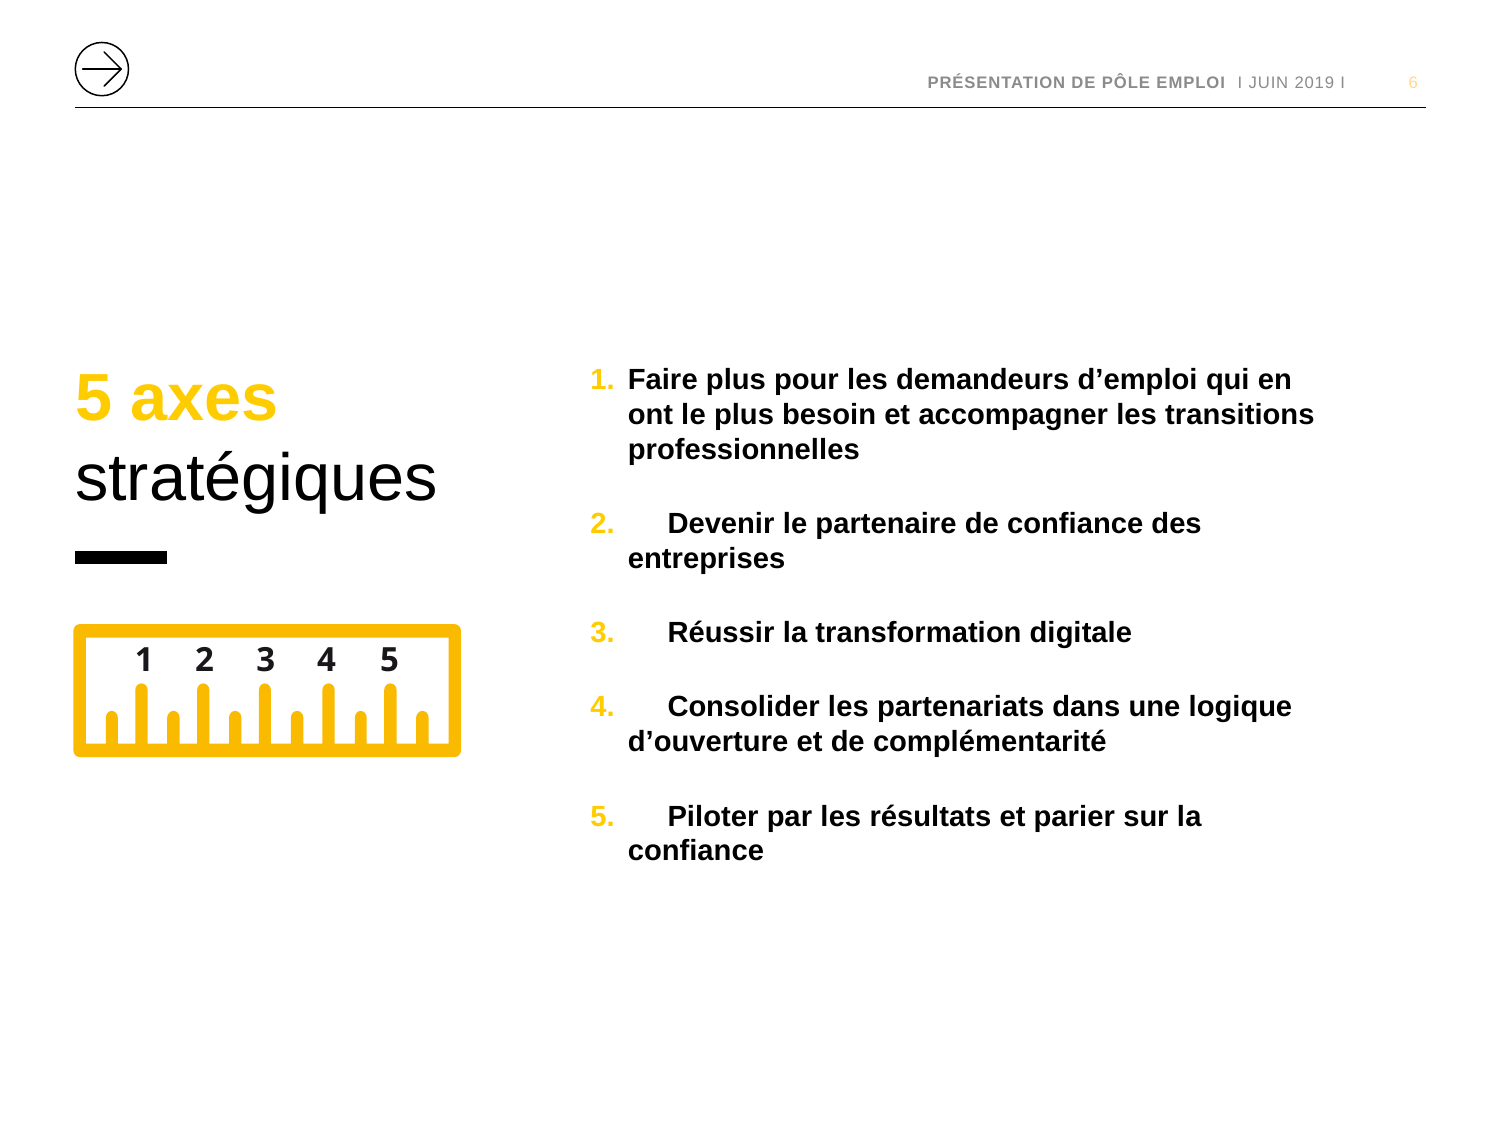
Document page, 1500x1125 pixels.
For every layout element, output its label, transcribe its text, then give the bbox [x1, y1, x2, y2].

picture [72, 623, 462, 758]
footer PRÉSENTATION DE PÔLE EMPLOI I JUIN 2019 I [810, 52, 1474, 112]
text_box 5 axes stratégiques [72, 351, 566, 514]
text_box Faire plus pour les demandeurs d’emploi qui en ont le plus besoin et accompagner les transitions professionnelles Devenir le partenaire de confiance des entreprises Réussir la transformation digitale Consolider les partenariats dans une logique d’ouverture et de complémentarité Piloter par les résultats et parier sur la confiance [588, 358, 1474, 867]
